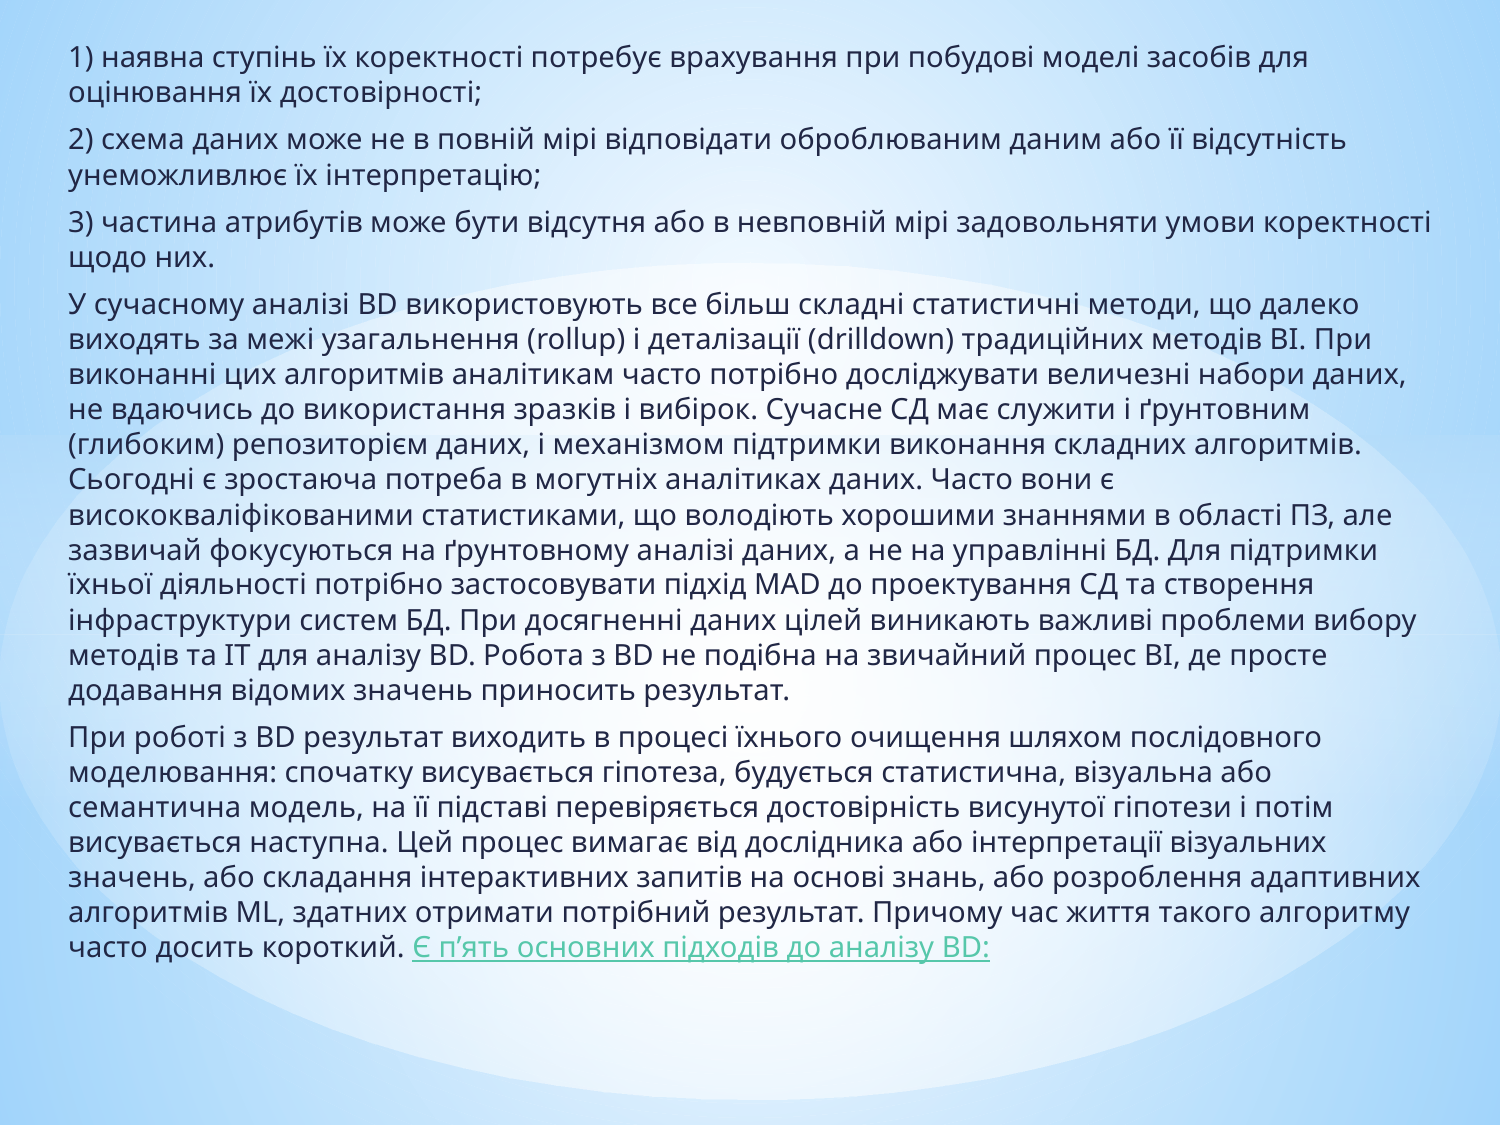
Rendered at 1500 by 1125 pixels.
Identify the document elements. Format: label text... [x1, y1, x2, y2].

subtitle 1) наявна ступінь їх коректності потребує врахування при побудові моделі засобів для оцінювання їх достовірності; 2) схема даних може не в повній мірі відповідати оброблюваним даним або її відсутність унеможливлює їх інтерпретацію; 3) частина атрибутів може бути відсутня або в невповній мірі задовольняти умови коректності щодо них. У сучасному аналізі BD використовують все більш складні статистичні методи, що далеко виходять за межі узагальнення (rollup) і деталізації (drilldown) традиційних методів BI. При виконанні цих алгоритмів аналітикам часто потрібно досліджувати величезні набори даних, не вдаючись до використання зразків і вибірок. Сучасне СД має служити і ґрунтовним (глибоким) репозиторієм даних, і механізмом підтримки виконання складних алгоритмів. Сьогодні є зростаюча потреба в могутніх аналітиках даних. Часто вони є висококваліфікованими статистиками, що володіють хорошими знаннями в області ПЗ, але зазвичай фокусуються на ґрунтовному аналізі даних, а не на управлінні БД. Для підтримки їхньої діяльності потрібно застосовувати підхід MAD до проектування СД та створення інфраструктури систем БД. При досягненні даних цілей виникають важливі проблеми вибору методів та ІТ для аналізу BD. Робота з BD не подібна на звичайний процес BI, де просте додавання відомих значень приносить результат. При роботі з BD результат виходить в процесі їхнього очищення шляхом послідовного моделювання: спочатку висувається гіпотеза, будується статистична, візуальна або семантична модель, на її підставі перевіряється достовірність висунутої гіпотези і потім висувається наступна. Цей процес вимагає від дослідника або інтерпретації візуальних значень, або складання інтерактивних запитів на основі знань, або розроблення адаптивних алгоритмів ML, здатних отримати потрібний результат. Причому час життя такого алгоритму часто досить короткий. Є п’ять основних підходів до аналізу BD: [53, 30, 1459, 1083]
